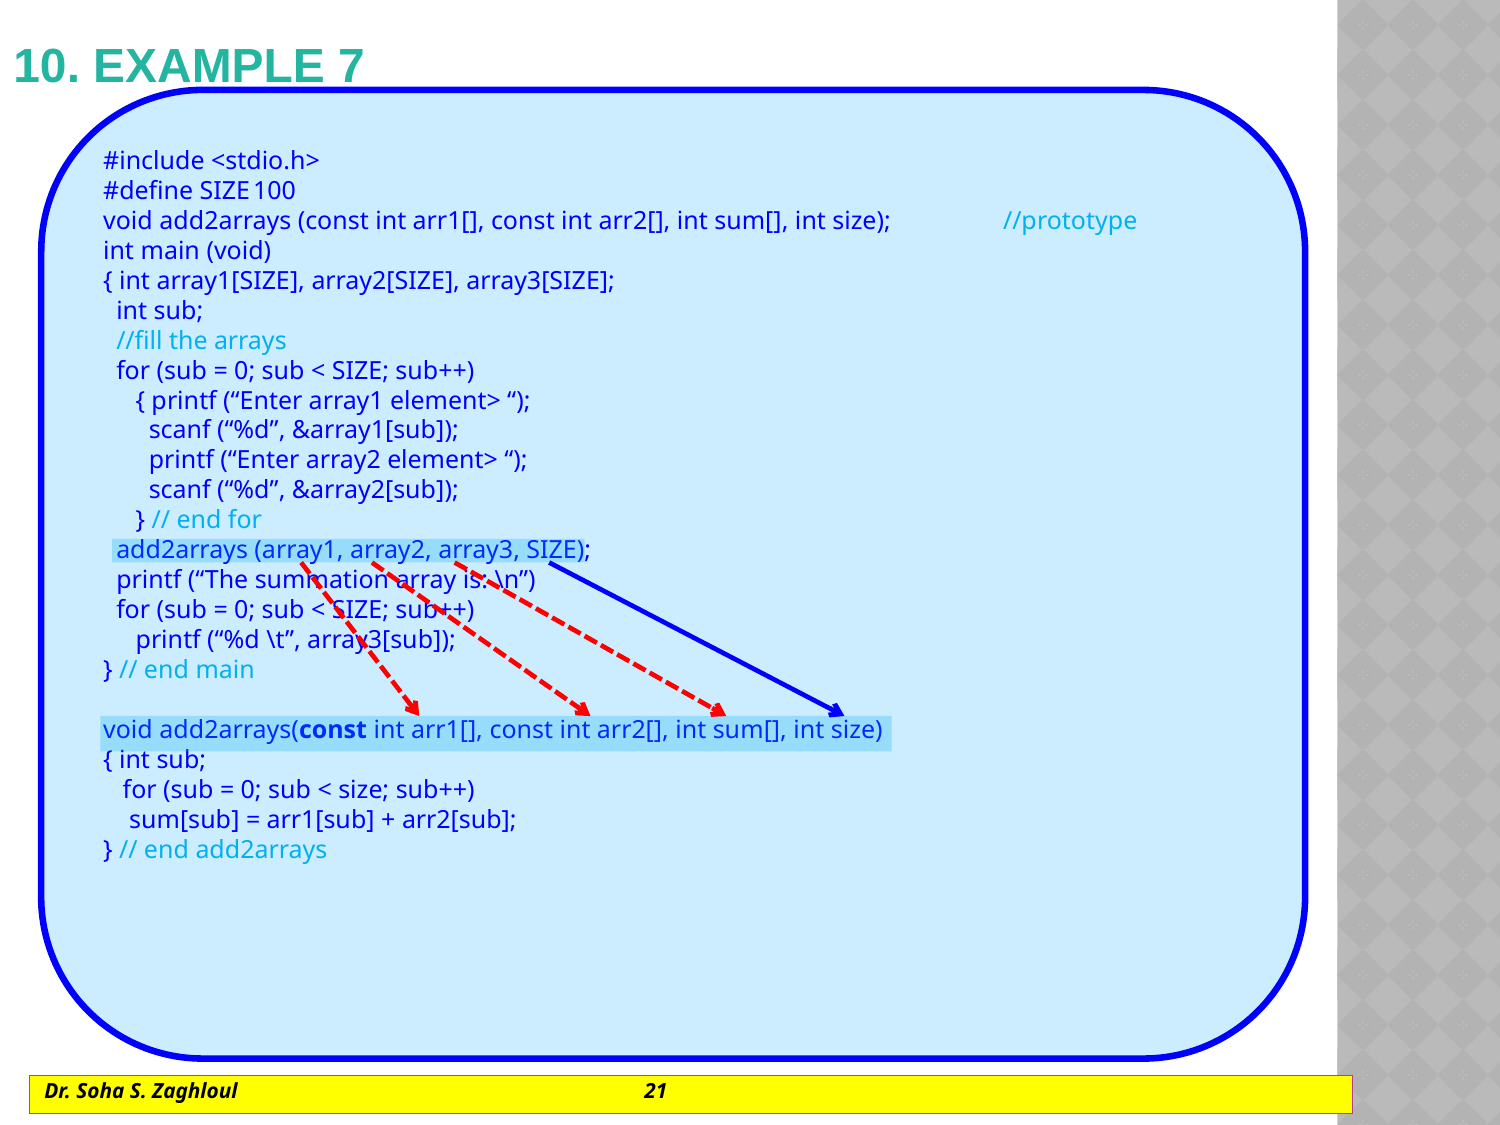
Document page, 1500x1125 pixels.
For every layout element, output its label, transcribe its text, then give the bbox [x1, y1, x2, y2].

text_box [300, 561, 371, 717]
text_box [109, 536, 588, 566]
text_box [97, 713, 895, 755]
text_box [454, 561, 548, 717]
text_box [548, 561, 845, 717]
title 10. Example 7 [5, 19, 1341, 93]
text_box Dr. Soha S. Zaghloul 21 [29, 1075, 1353, 1114]
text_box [371, 561, 454, 717]
text_box #include <stdio.h> #define SIZE 100 void add2arrays (const int arr1[], const int arr2[], int sum[], int size); //prototype int main (void) { int array1[SIZE], array2[SIZE], array3[SIZE]; int sub; //fill the arrays for (sub = 0; sub < SIZE; sub++) { printf (“Enter array1 element> “); scanf (“%d”, &array1[sub]); printf (“Enter array2 element> “); scanf (“%d”, &array2[sub]); } // end for add2arrays (array1, array2, array3, SIZE); printf (“The summation array is: \n”) for (sub = 0; sub < SIZE; sub++) printf (“%d \t”, array3[sub]); } // end main void add2arrays(const int arr1[], const int arr2[], int sum[], int size) { int sub; for (sub = 0; sub < size; sub++) sum[sub] = arr1[sub] + arr2[sub]; } // end add2arrays [37, 86, 1309, 1062]
